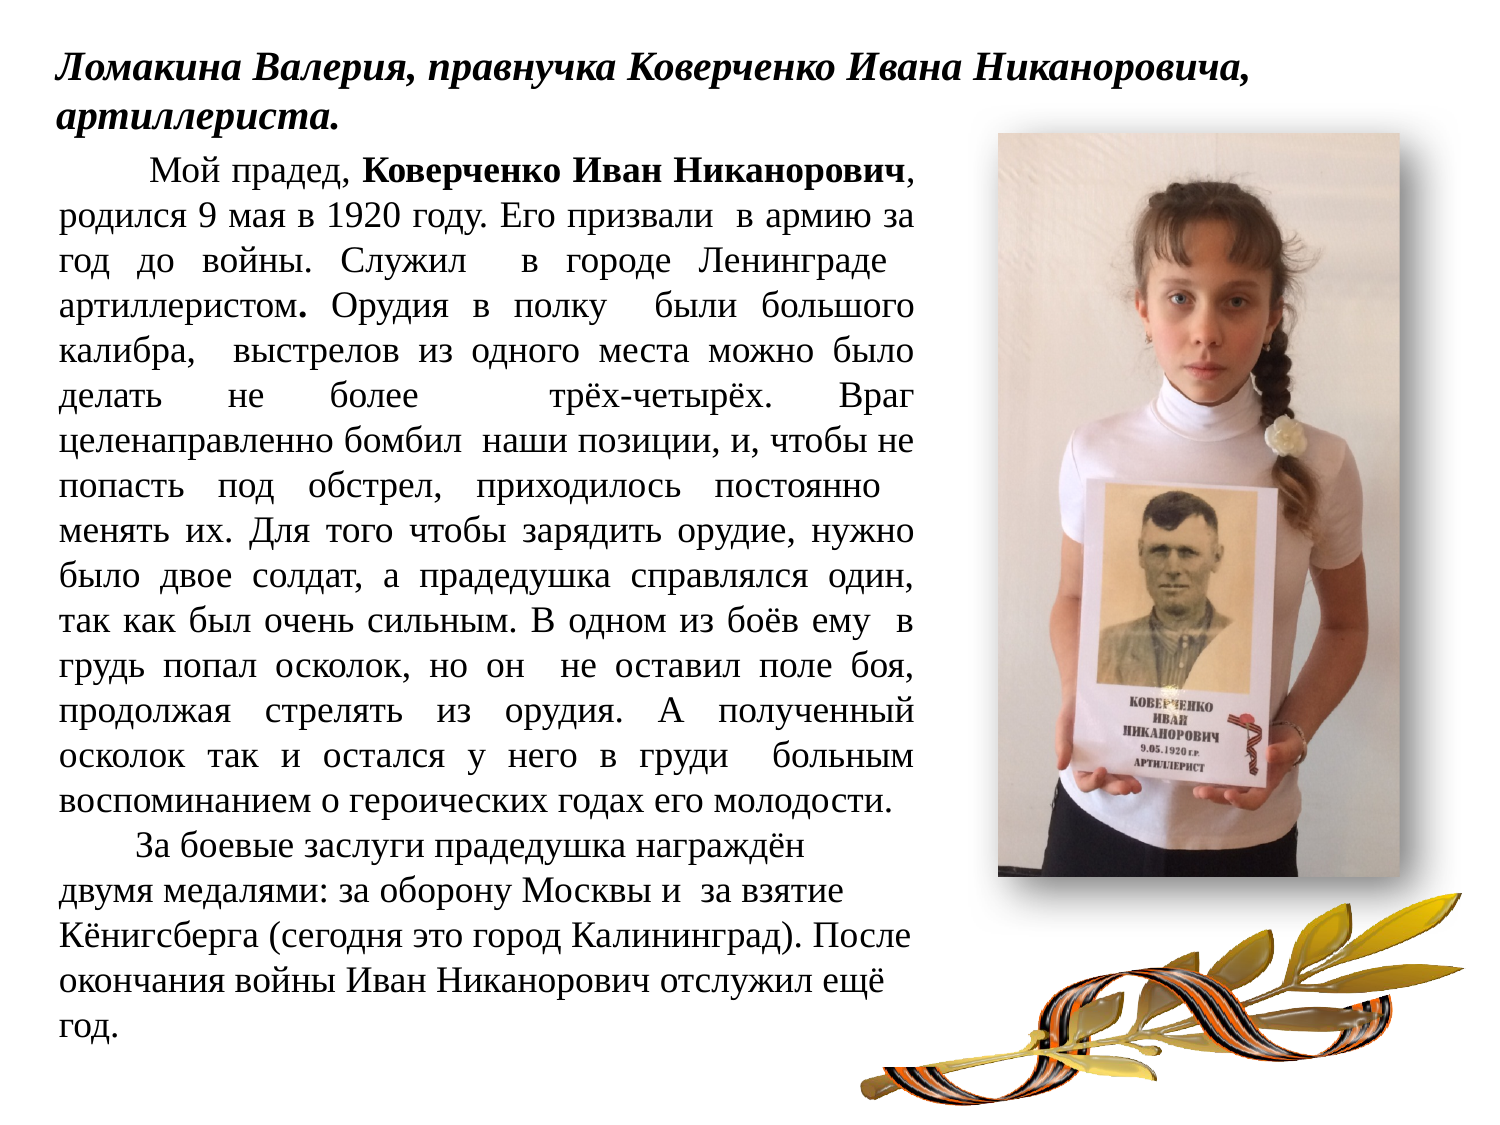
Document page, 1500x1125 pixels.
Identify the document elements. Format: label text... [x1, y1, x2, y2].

picture [859, 892, 1466, 1107]
text_box Ломакина Валерия, правнучка Коверченко Ивана Никаноровича, артиллериста. [41, 30, 1447, 146]
text_box Мой прадед, Коверченко Иван Никанорович, родился 9 мая в 1920 году. Его призвали в армию за год до войны. Служил в городе Ленинграде артиллеристом. Орудия в полку были большого калибра, выстрелов из одного места можно было делать не более трёх-четырёх. Враг целенаправленно бомбил наши позиции, и, чтобы не попасть под обстрел, приходилось постоянно менять их. Для того чтобы зарядить орудие, нужно было двое солдат, а прадедушка справлялся один, так как был очень сильным. В одном из боёв ему в грудь попал осколок, но он не оставил поле боя, продолжая стрелять из орудия. А полученный осколок так и остался у него в груди больным воспоминанием о героических годах его молодости. За боевые заслуги прадедушка награждён двумя медалями: за оборону Москвы и за взятие Кёнигсберга (сегодня это город Калининград). После окончания войны Иван Никанорович отслужил ещё год. [44, 137, 931, 1052]
picture [827, 146, 1500, 877]
